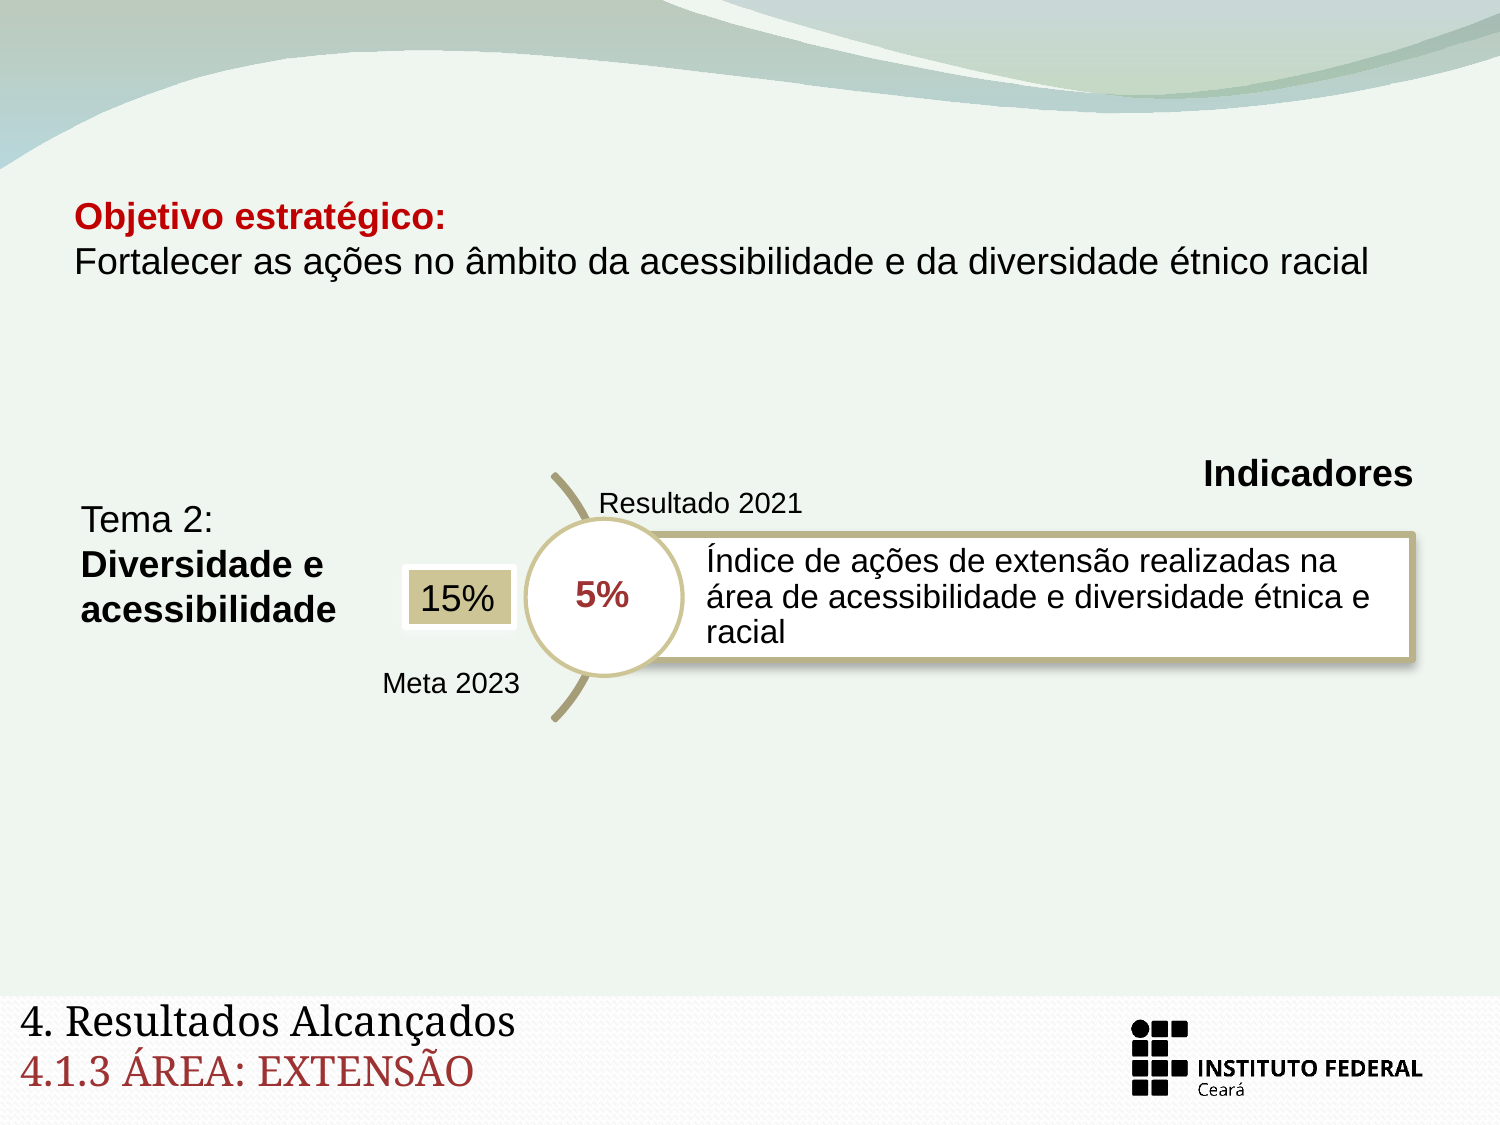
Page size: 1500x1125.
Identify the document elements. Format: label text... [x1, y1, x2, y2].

picture [1128, 955, 1425, 1125]
text_box Meta 2023 [275, 639, 518, 707]
text_box [785, 243, 1424, 299]
text_box 15% [402, 564, 517, 630]
text_box Resultado 2021 [485, 459, 819, 527]
text_box Indicadores [877, 419, 1429, 502]
text_box Objetivo estratégico: Fortalecer as ações no âmbito da acessibilidade e da diversidade étnico racial [59, 184, 1413, 290]
text_box 4. Resultados Alcançados 4.1.3 ÁREA: EXTENSÃO [4, 986, 1142, 1112]
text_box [525, 468, 1413, 727]
text_box Tema 2: Diversidade e acessibilidade [65, 487, 384, 638]
